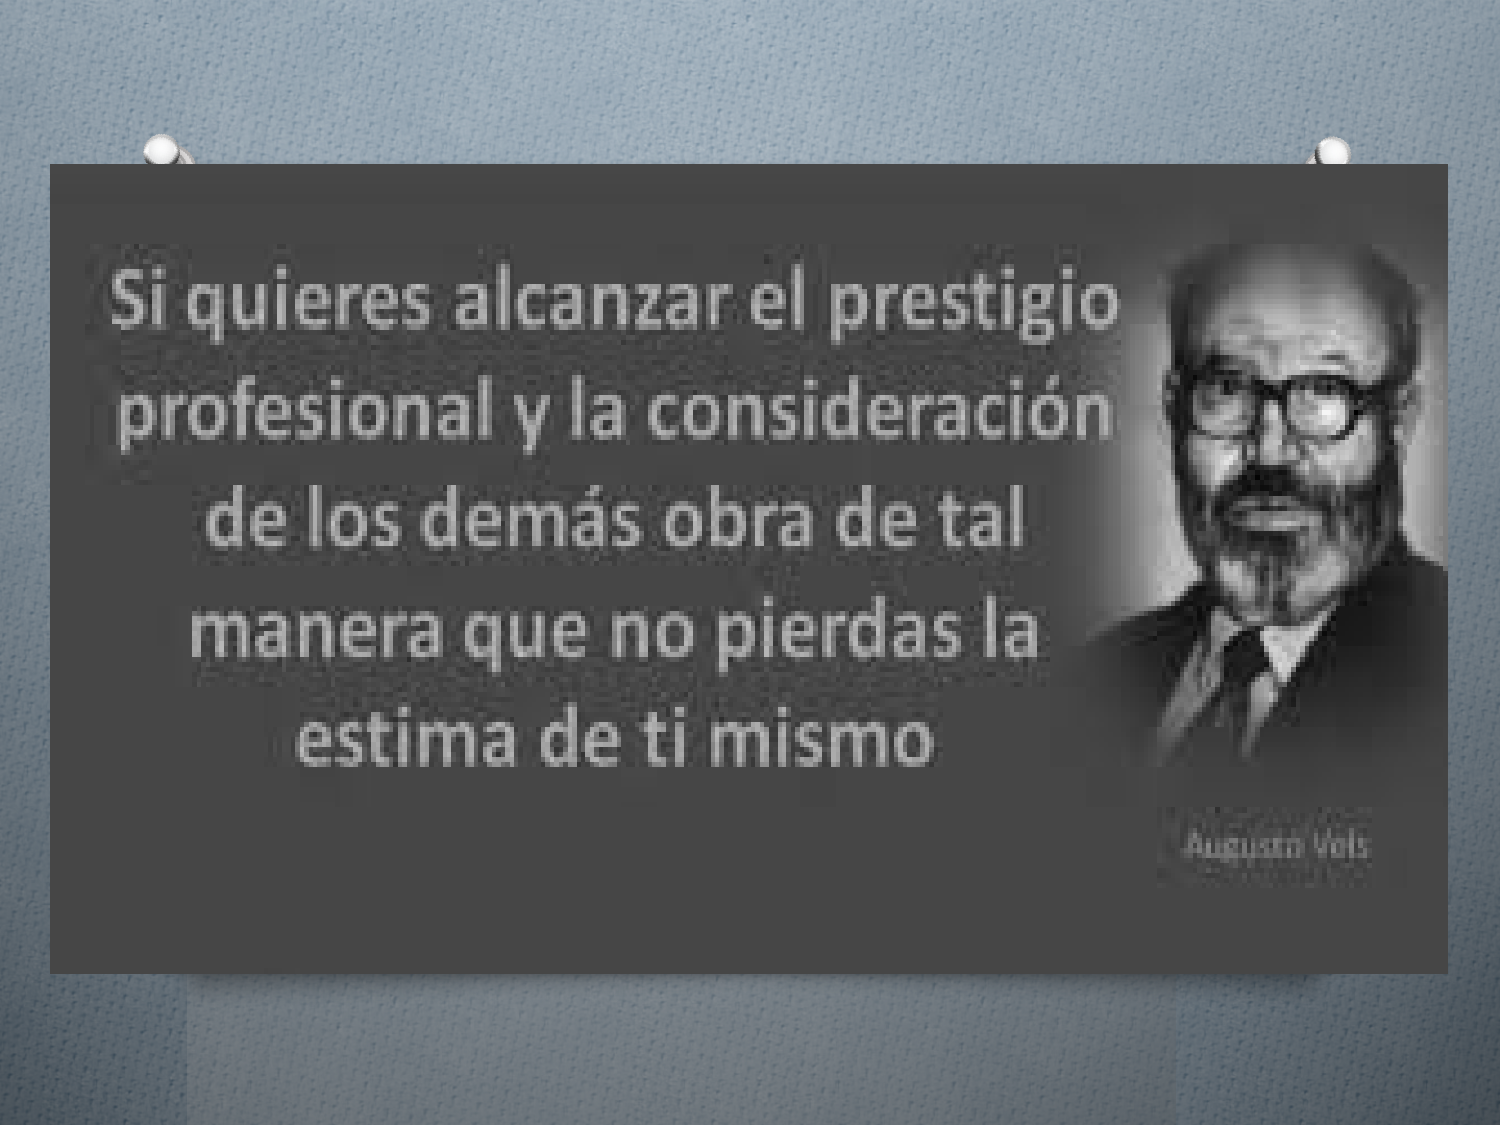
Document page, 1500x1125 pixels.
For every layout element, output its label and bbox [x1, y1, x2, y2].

picture [49, 100, 1448, 974]
